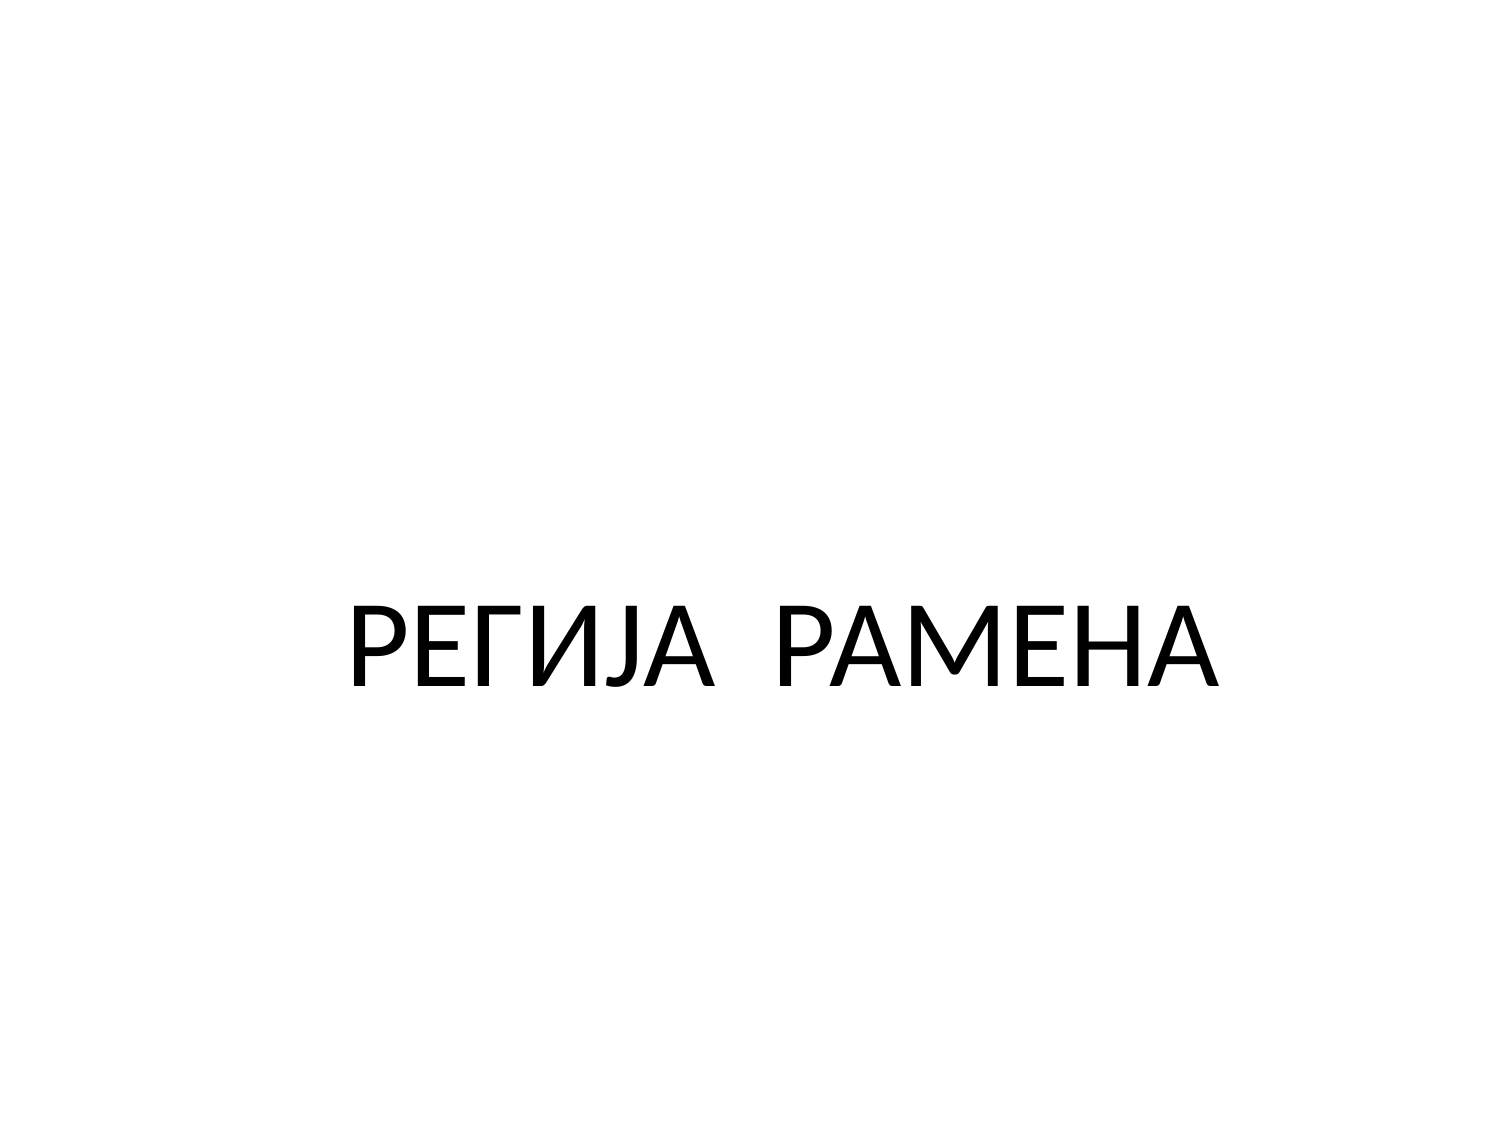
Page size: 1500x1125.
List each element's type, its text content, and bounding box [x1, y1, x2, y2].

list РЕГИЈА РАМЕНА [75, 262, 1425, 1005]
